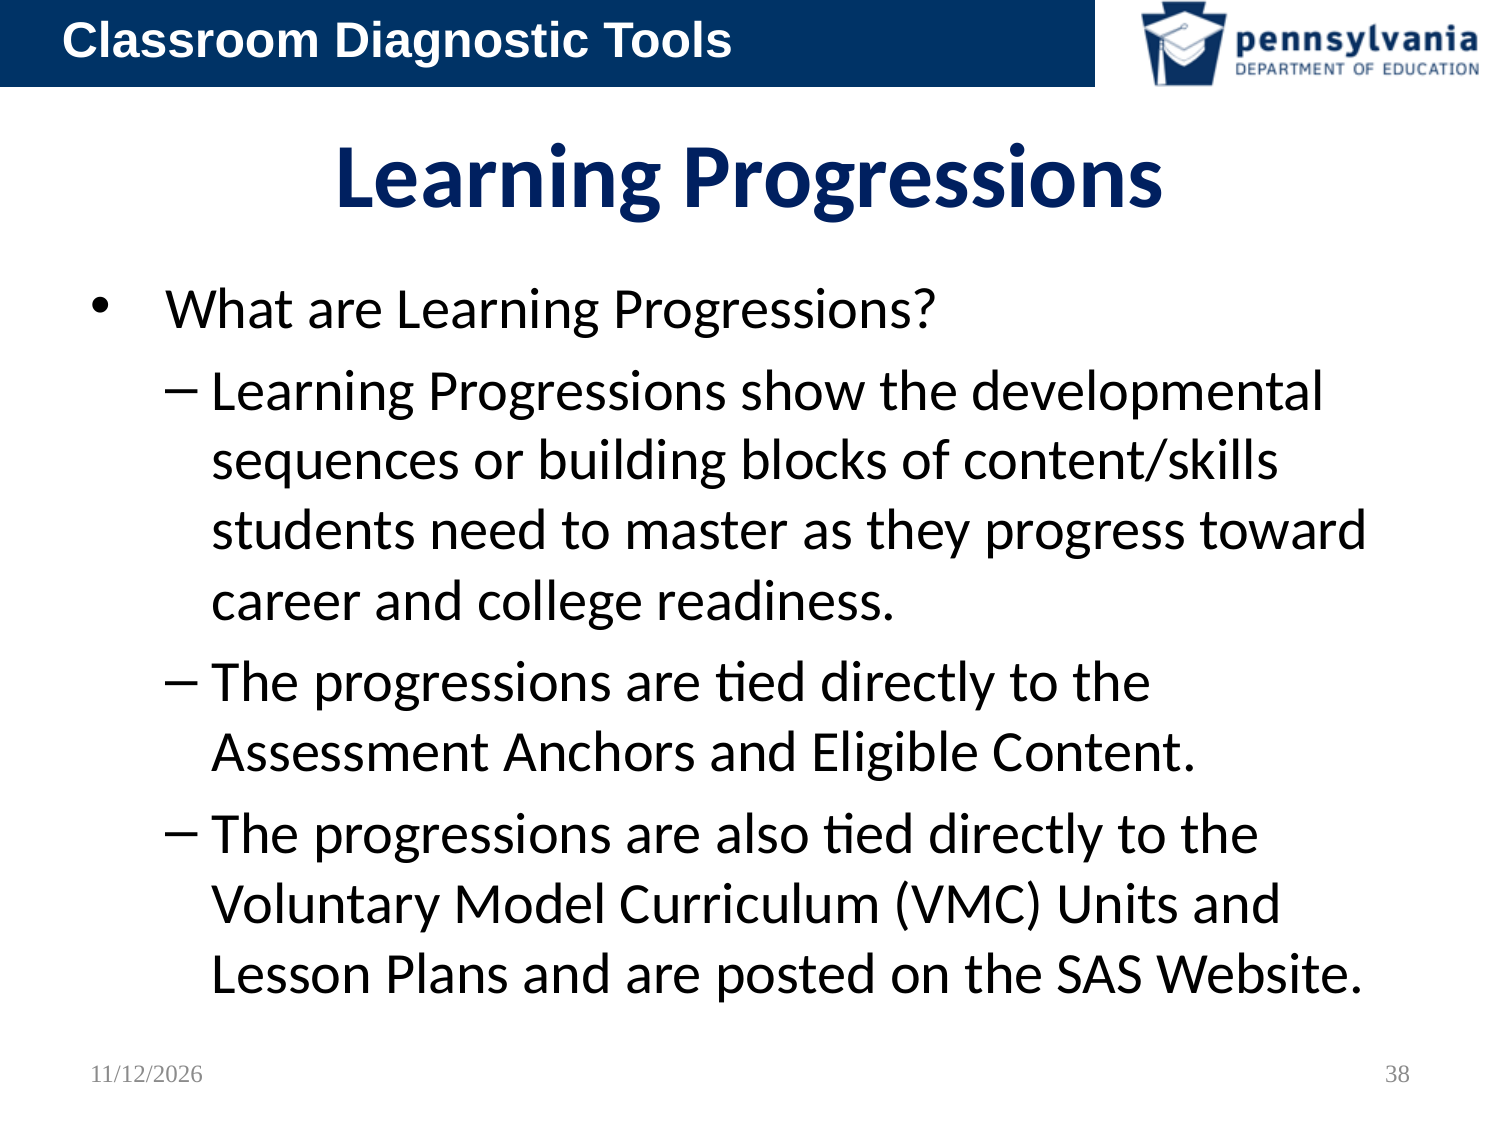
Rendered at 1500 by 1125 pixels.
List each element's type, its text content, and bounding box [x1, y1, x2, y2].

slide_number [75, 1042, 425, 1103]
picture [1134, 0, 1485, 90]
title Learning Progressions [74, 76, 1426, 262]
list What are Learning Progressions? Learning Progressions show the developmental sequences or building blocks of content/skills students need to master as they progress toward career and college readiness. The progressions are tied directly to the Assessment Anchors and Eligible Content. The progressions are also tied directly to the Voluntary Model Curriculum (VMC) Units and Lesson Plans and are posted on the SAS Website. [74, 262, 1426, 1006]
slide_number 38 [1074, 1042, 1425, 1103]
